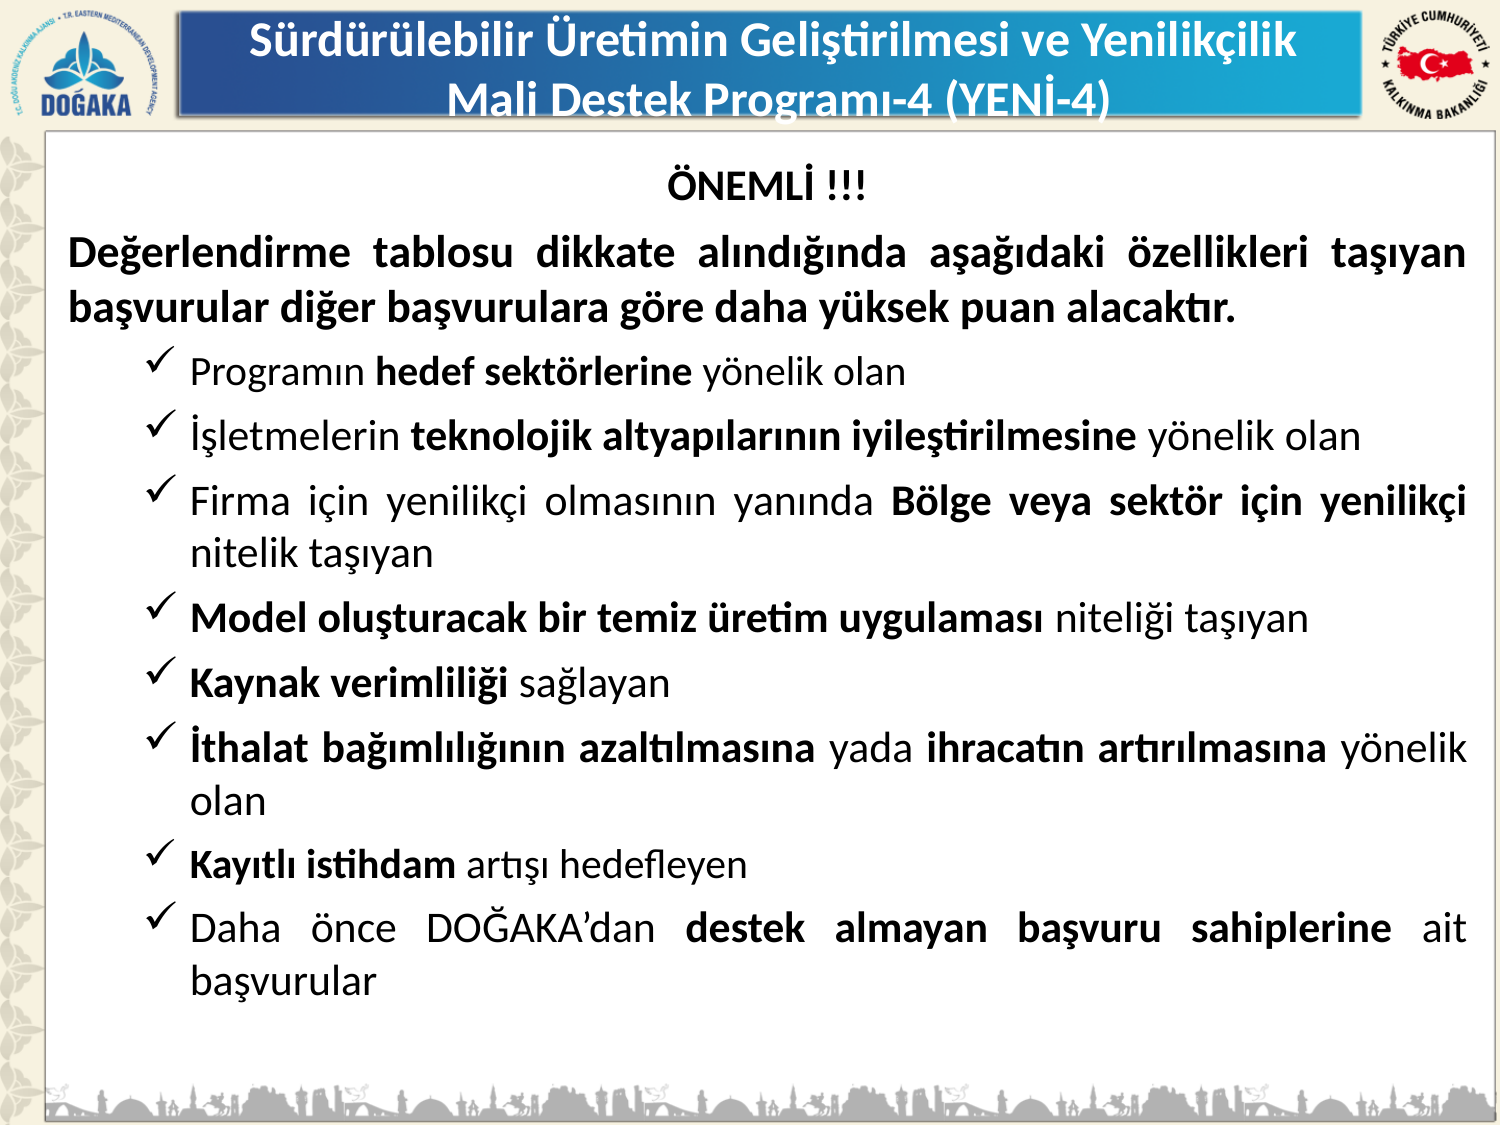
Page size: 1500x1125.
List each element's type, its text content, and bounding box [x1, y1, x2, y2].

text_box Sürdürülebilir Üretimin Geliştirilmesi ve Yenilikçilik Mali Destek Programı-4 (YENİ-4) [147, 0, 1412, 138]
text_box ÖNEMLİ !!! Değerlendirme tablosu dikkate alındığında aşağıdaki özellikleri taşıyan başvurular diğer başvurulara göre daha yüksek puan alacaktır. Programın hedef sektörlerine yönelik olan İşletmelerin teknolojik altyapılarının iyileştirilmesine yönelik olan Firma için yenilikçi olmasının yanında Bölge veya sektör için yenilikçi nitelik taşıyan Model oluşturacak bir temiz üretim uygulaması niteliği taşıyan Kaynak verimliliği sağlayan İthalat bağımlılığının azaltılmasına yada ihracatın artırılmasına yönelik olan Kayıtlı istihdam artışı hedefleyen Daha önce DOĞAKA’dan destek almayan başvuru sahiplerine ait başvurular [53, 148, 1483, 1012]
picture [0, 0, 1500, 1125]
